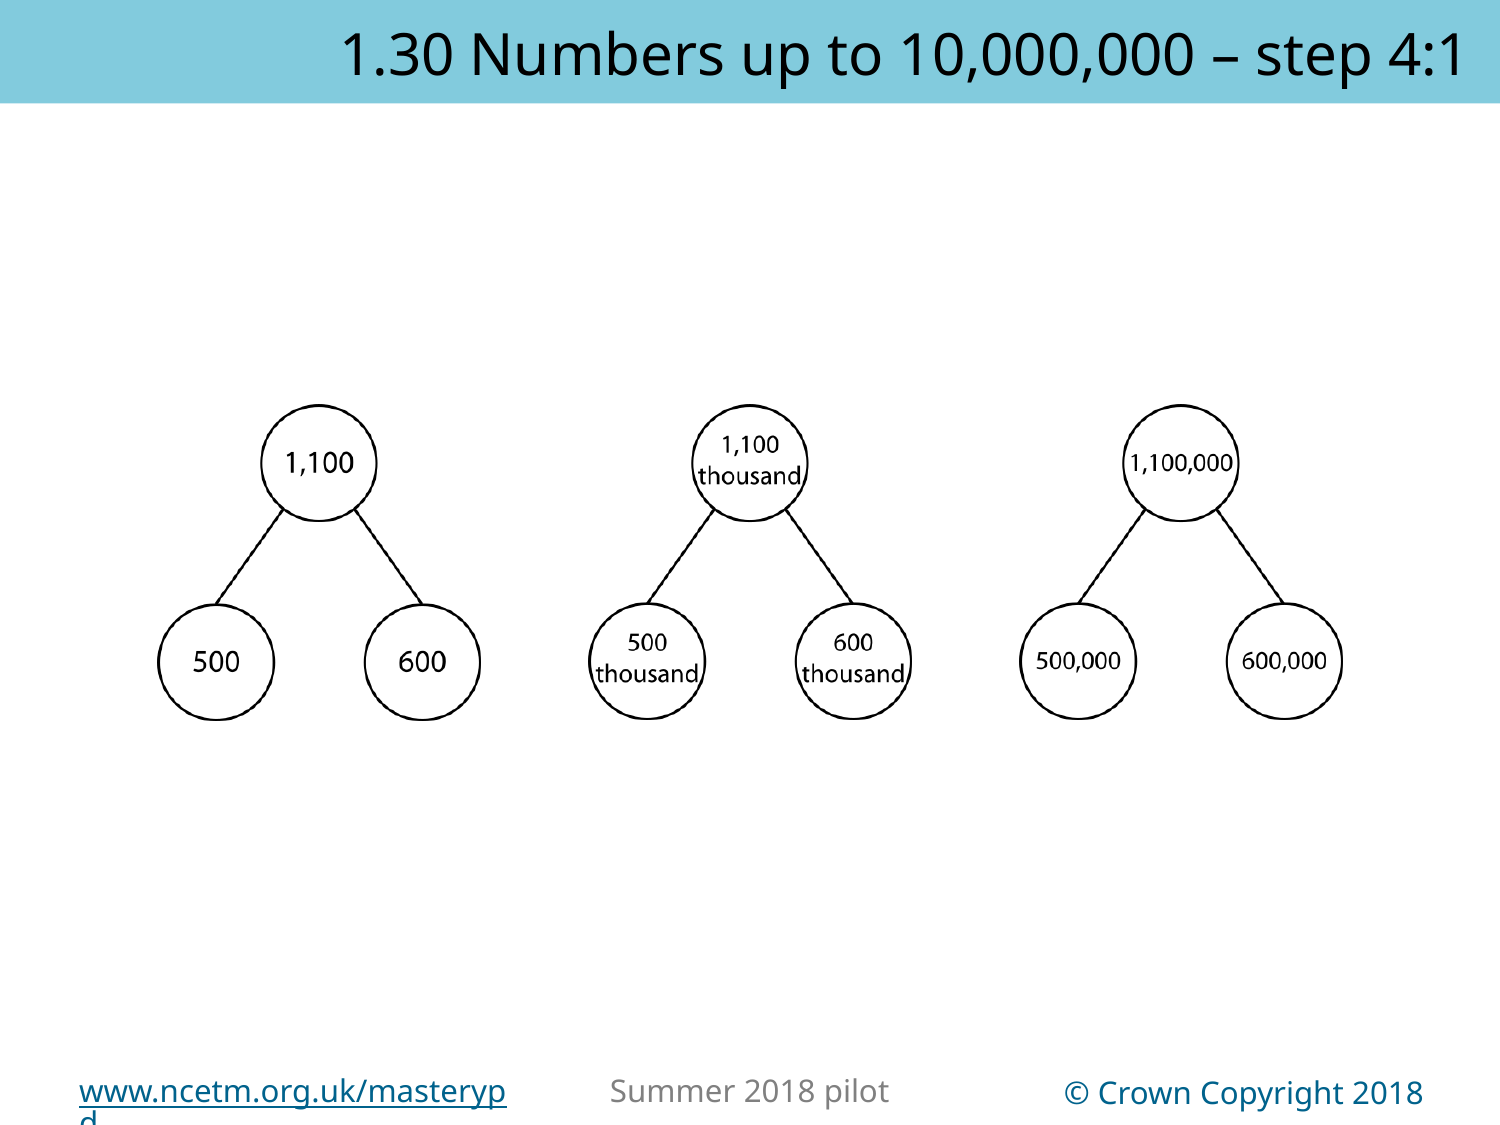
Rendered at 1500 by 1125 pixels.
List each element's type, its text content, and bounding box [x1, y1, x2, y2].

picture [587, 404, 913, 720]
picture [156, 404, 482, 721]
list 1.30 Numbers up to 10,000,000 – step 4:1 [0, 0, 1500, 104]
picture [1018, 404, 1344, 720]
